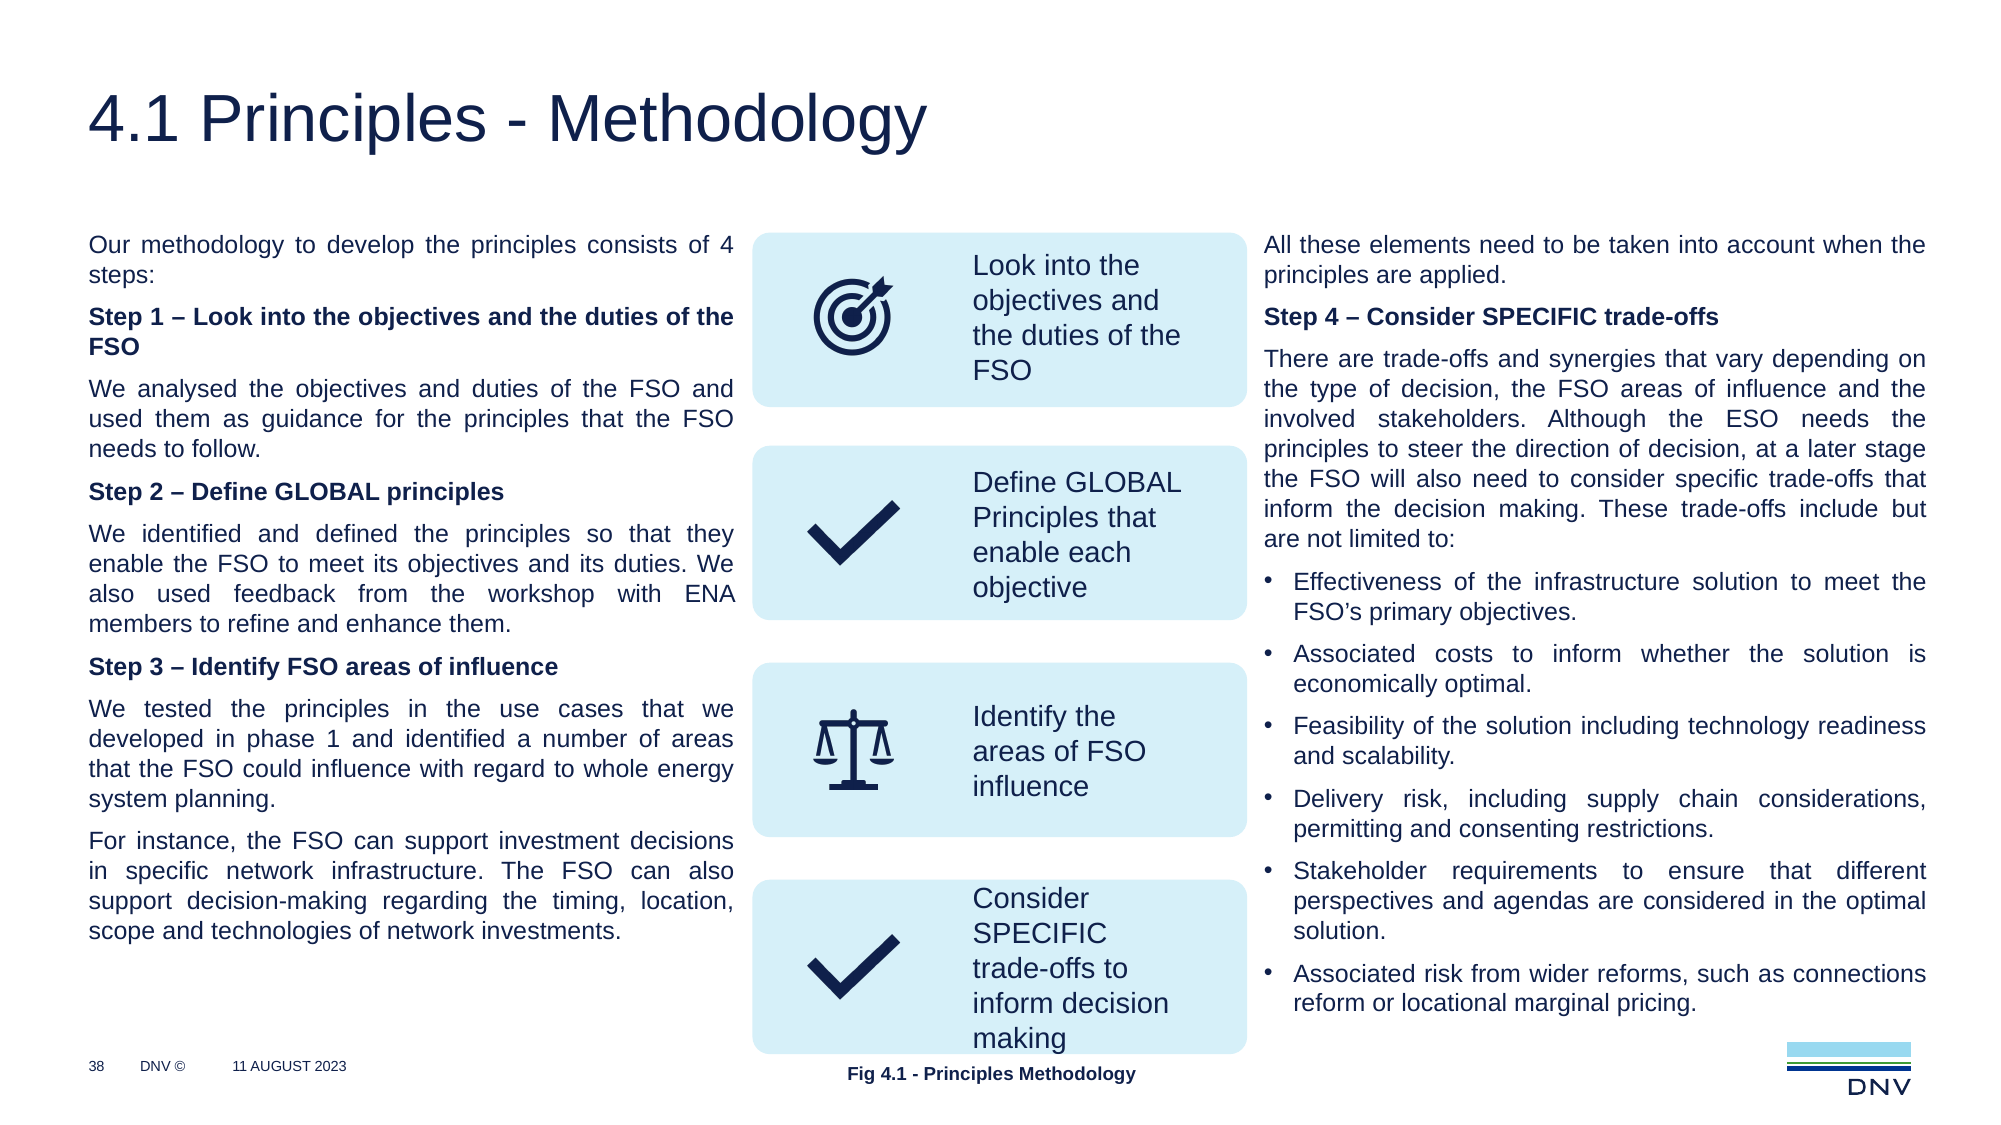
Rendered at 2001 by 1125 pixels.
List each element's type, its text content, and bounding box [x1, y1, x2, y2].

text_box Our methodology to develop the principles consists of 4 steps: Step 1 – Look into the objectives and the duties of the FSO We analysed the objectives and duties of the FSO and used them as guidance for the principles that the FSO needs to follow. Step 2 – Define GLOBAL principles We identified and defined the principles so that they enable the FSO to meet its objectives and its duties. We also used feedback from the workshop with ENA members to refine and enhance them. Step 3 – Identify FSO areas of influence We tested the principles in the use cases that we developed in phase 1 and identified a number of areas that the FSO could influence with regard to whole energy system planning. For instance, the FSO can support investment decisions in specific network infrastructure. The FSO can also support decision-making regarding the timing, location, scope and technologies of network investments. [88, 228, 736, 932]
slide_number 38 [88, 1056, 133, 1082]
text_box Fig 4.1 - Principles Methodology [847, 1061, 1614, 1085]
title 4.1 Principles - Methodology [88, 88, 1912, 243]
text_box All these elements need to be taken into account when the principles are applied. Step 4 – Consider SPECIFIC trade-offs There are trade-offs and synergies that vary depending on the type of decision, the FSO areas of influence and the involved stakeholders. Although the ESO needs the principles to steer the direction of decision, at a later stage the FSO will also need to consider specific trade-offs that inform the decision making. These trade-offs include but are not limited to: Effectiveness of the infrastructure solution to meet the FSO’s primary objectives. Associated costs to inform whether the solution is economically optimal. Feasibility of the solution including technology readiness and scalability. Delivery risk, including supply chain considerations, permitting and consenting restrictions. Stakeholder requirements to ensure that different perspectives and agendas are considered in the optimal solution. Associated risk from wider reforms, such as connections reform or locational marginal pricing. [1263, 228, 1928, 1055]
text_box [752, 227, 1248, 1055]
